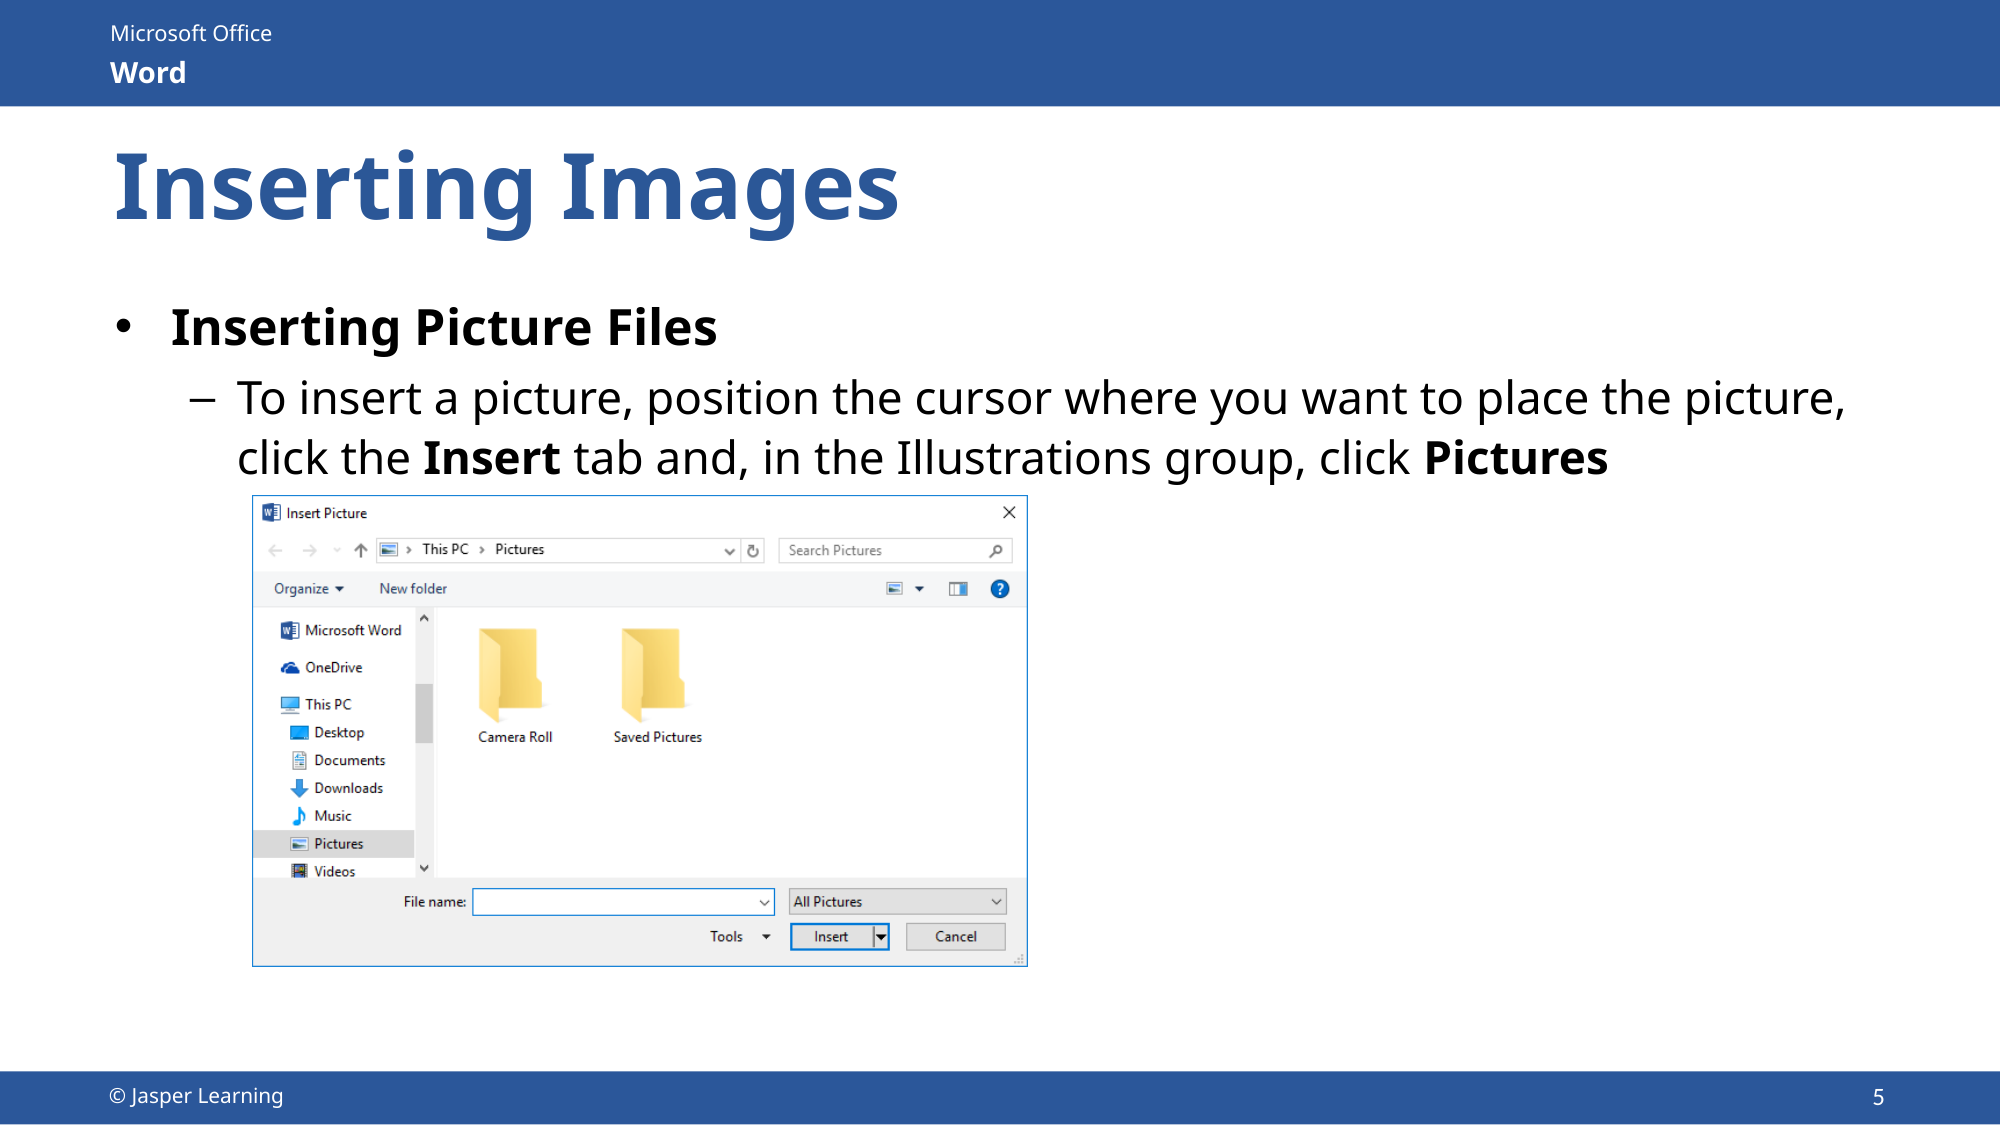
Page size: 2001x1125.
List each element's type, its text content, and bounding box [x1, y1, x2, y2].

list Inserting Picture Files To insert a picture, position the cursor where you want to place the picture, click the Insert tab and, in the Illustrations group, click Pictures [99, 283, 1900, 1026]
footer © Jasper Learning [94, 1066, 769, 1125]
title Inserting Images [99, 118, 1866, 248]
picture [252, 495, 1028, 968]
slide_number 5 [1433, 1065, 1900, 1125]
